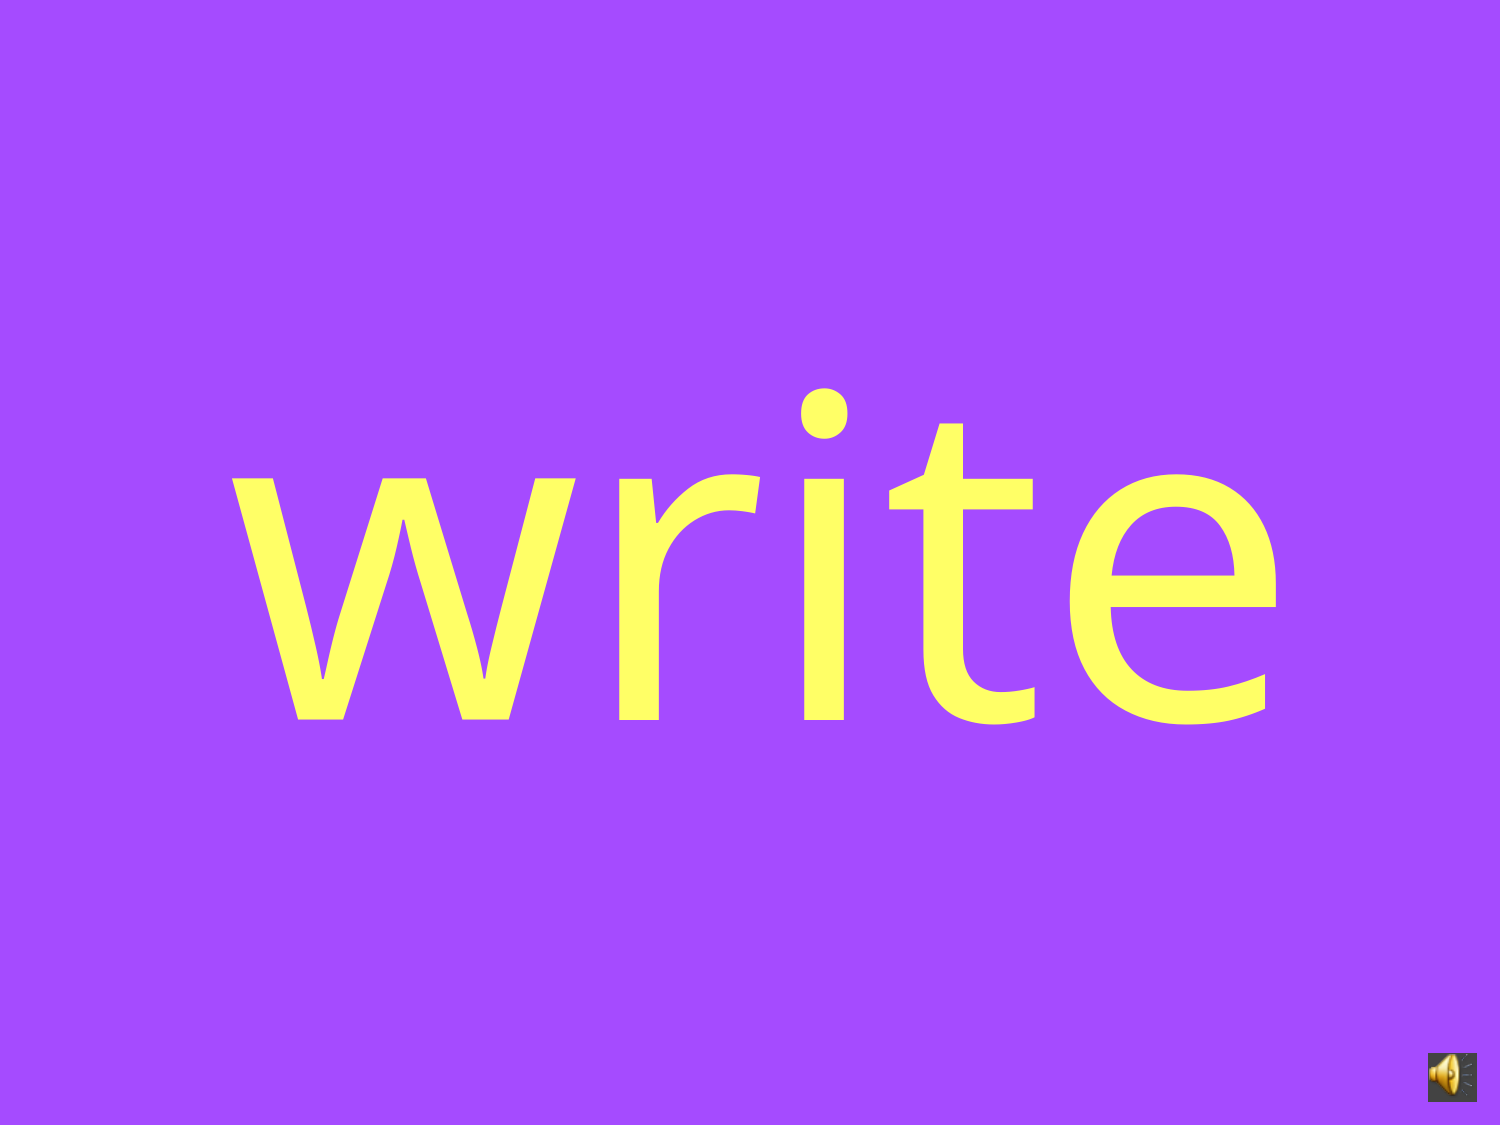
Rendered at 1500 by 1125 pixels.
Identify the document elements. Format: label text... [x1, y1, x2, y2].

subtitle write [212, 262, 1450, 763]
picture [1427, 1052, 1478, 1103]
